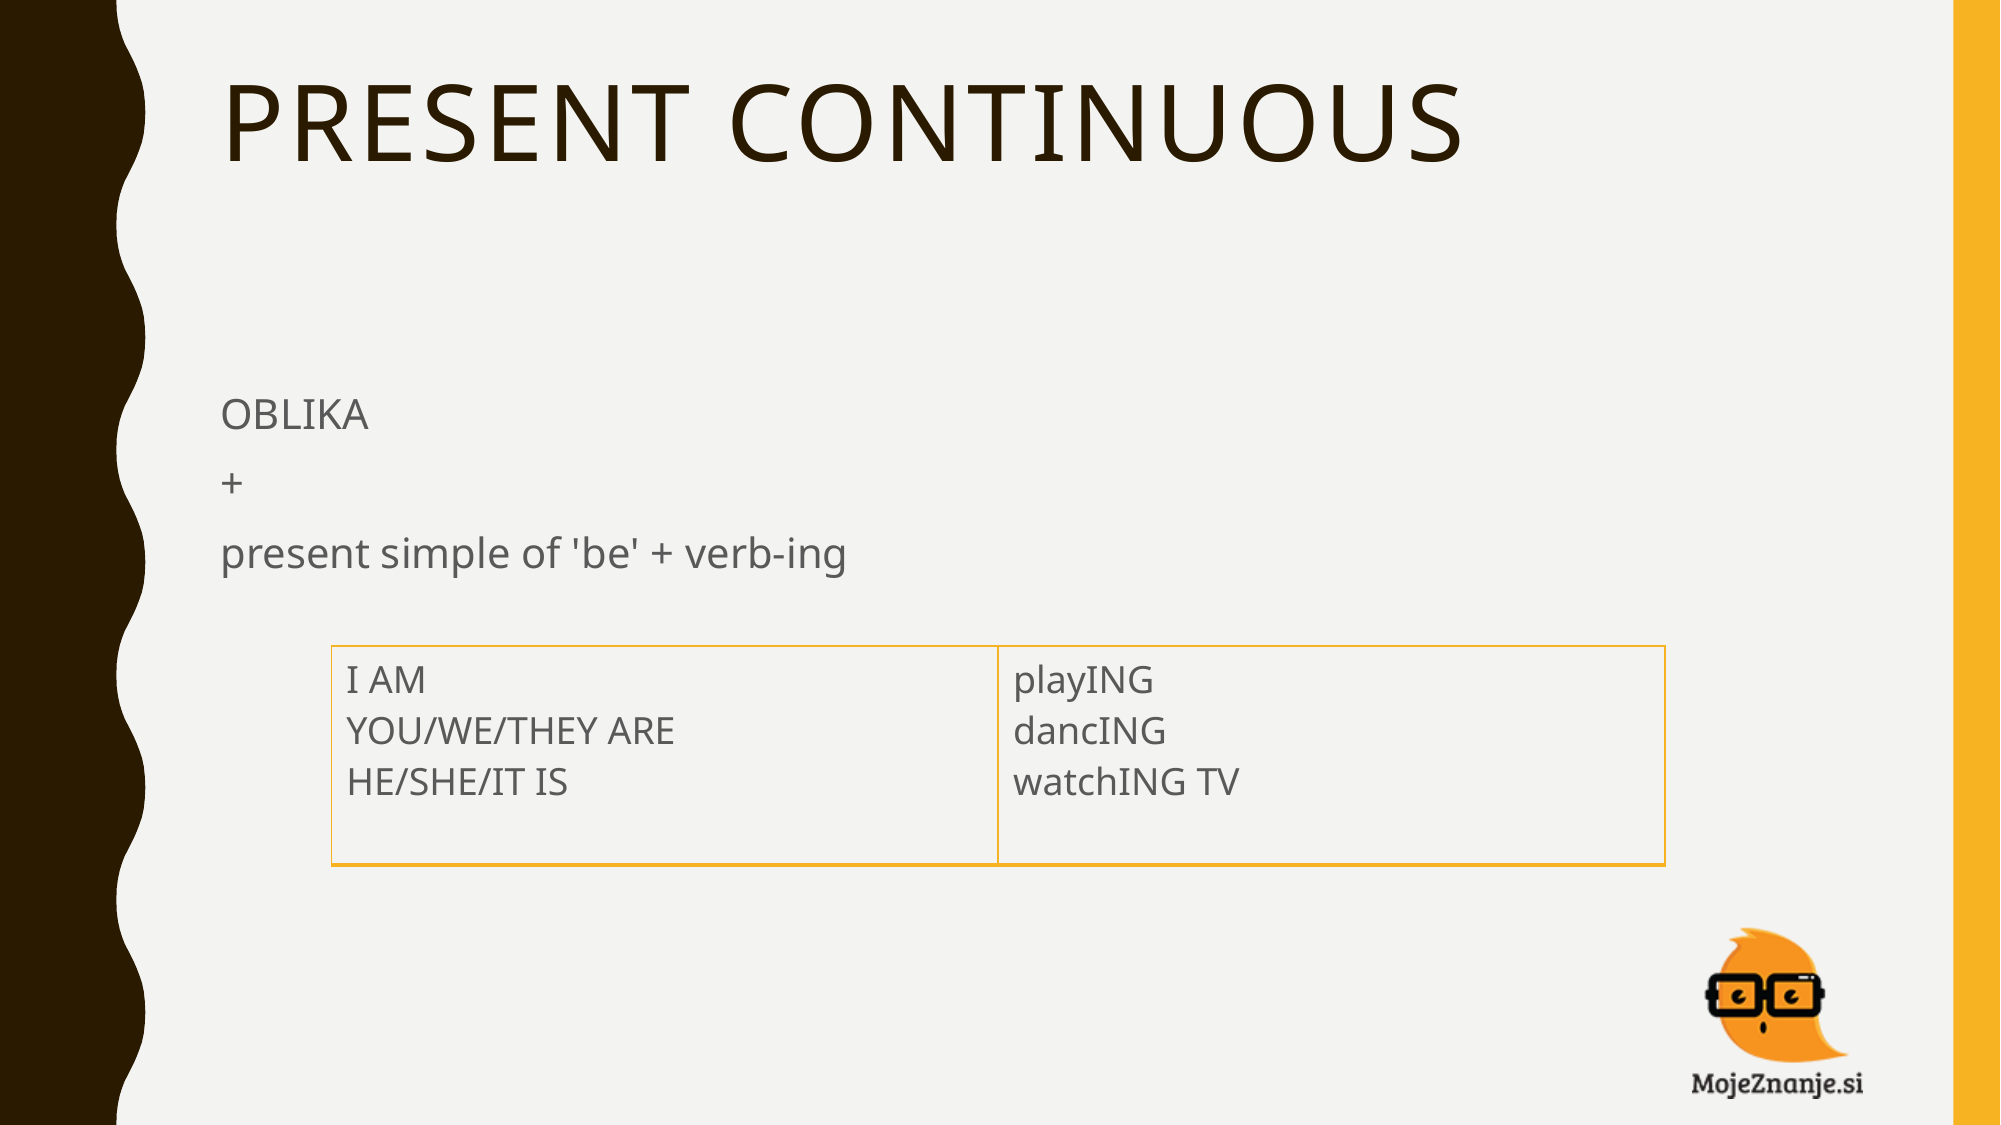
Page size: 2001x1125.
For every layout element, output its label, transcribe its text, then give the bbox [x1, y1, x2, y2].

title PRESENT CONTINUOUS [205, 62, 1875, 308]
list OBLIKA + present simple of 'be' + verb-ing [205, 375, 1875, 965]
picture [1692, 965, 1863, 1099]
table_header playING dancING watchING TV [999, 647, 1664, 863]
table_header I AM YOU/WE/THEY ARE HE/SHE/IT IS [332, 647, 997, 863]
